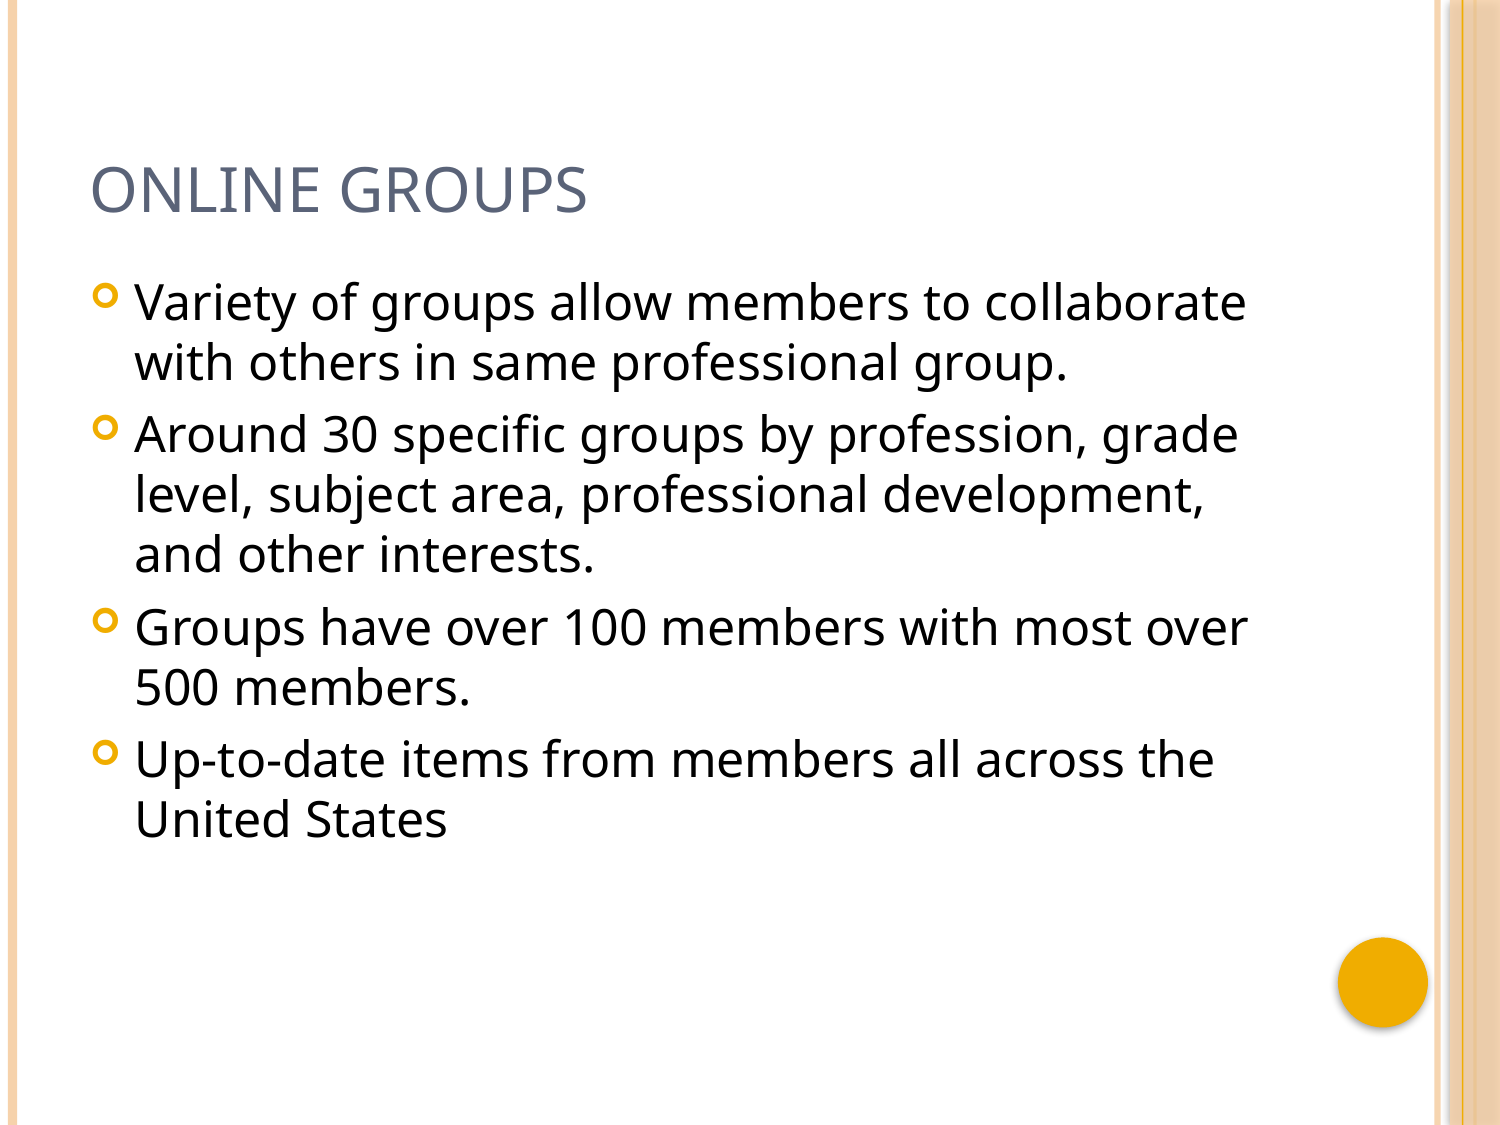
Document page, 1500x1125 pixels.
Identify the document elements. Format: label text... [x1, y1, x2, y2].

title Online Groups [75, 45, 1300, 233]
list Variety of groups allow members to collaborate with others in same professional group. Around 30 specific groups by profession, grade level, subject area, professional development, and other interests. Groups have over 100 members with most over 500 members. Up-to-date items from members all across the United States [75, 262, 1300, 1062]
